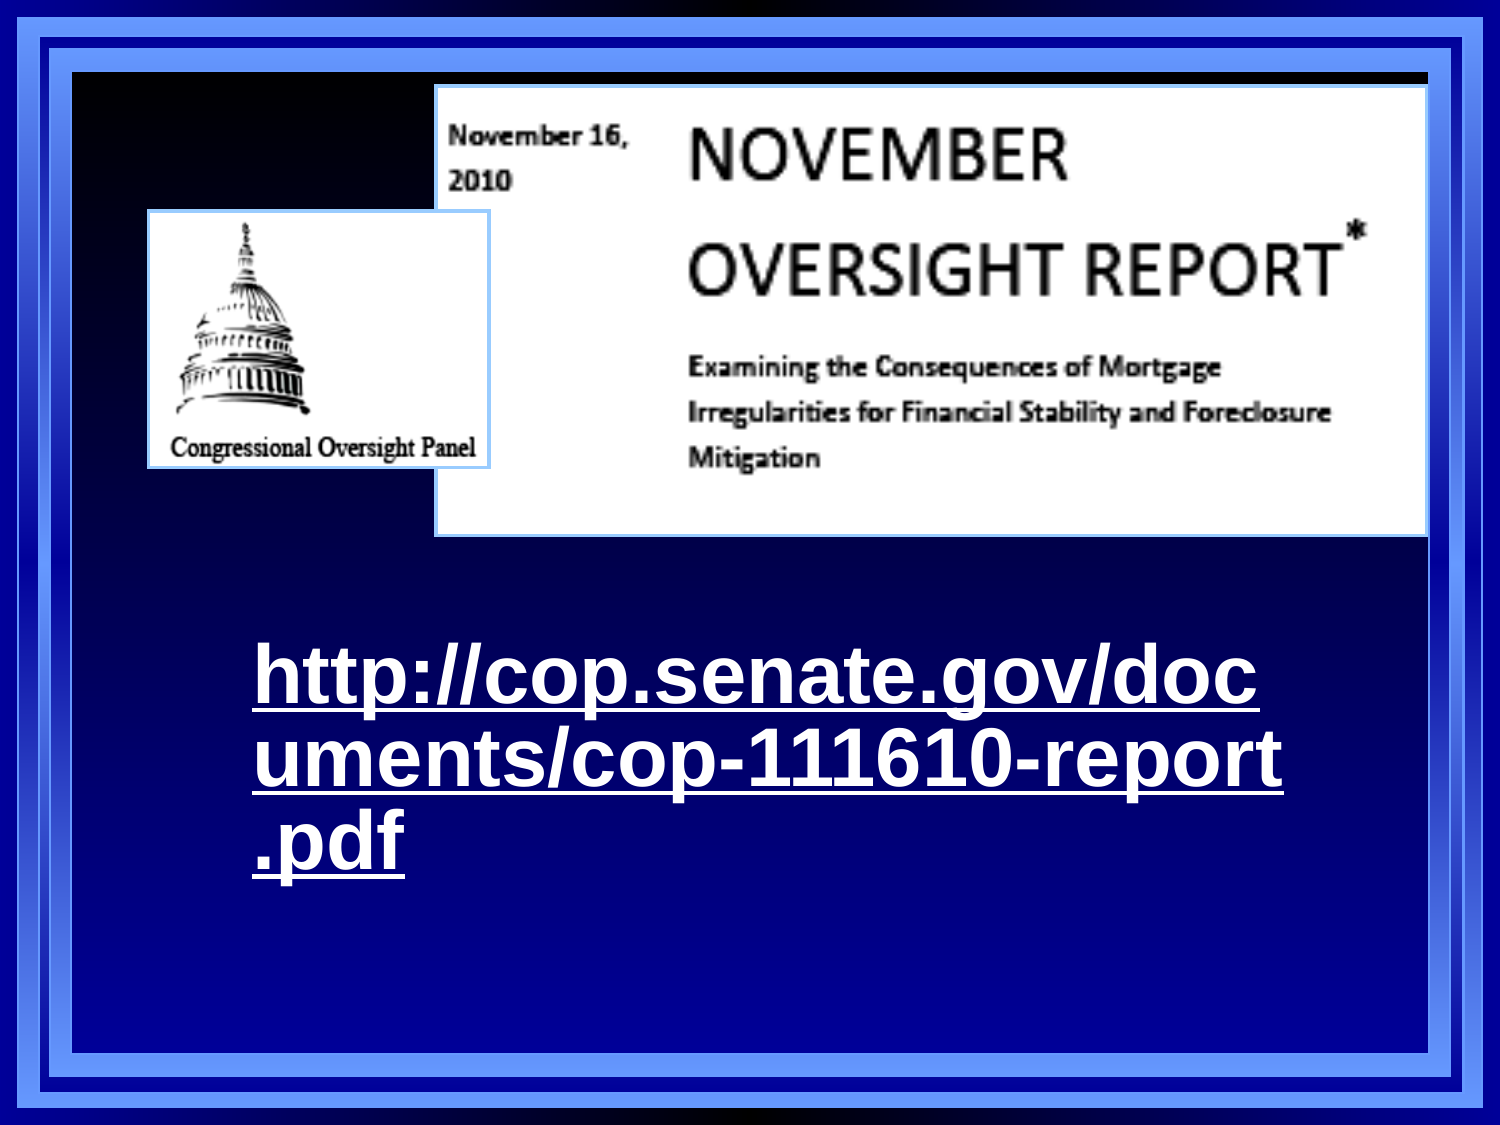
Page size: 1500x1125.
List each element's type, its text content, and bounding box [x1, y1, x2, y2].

text_box http://cop.senate.gov/documents/cop-111610-report.pdf [237, 612, 1313, 828]
picture [149, 87, 1426, 535]
